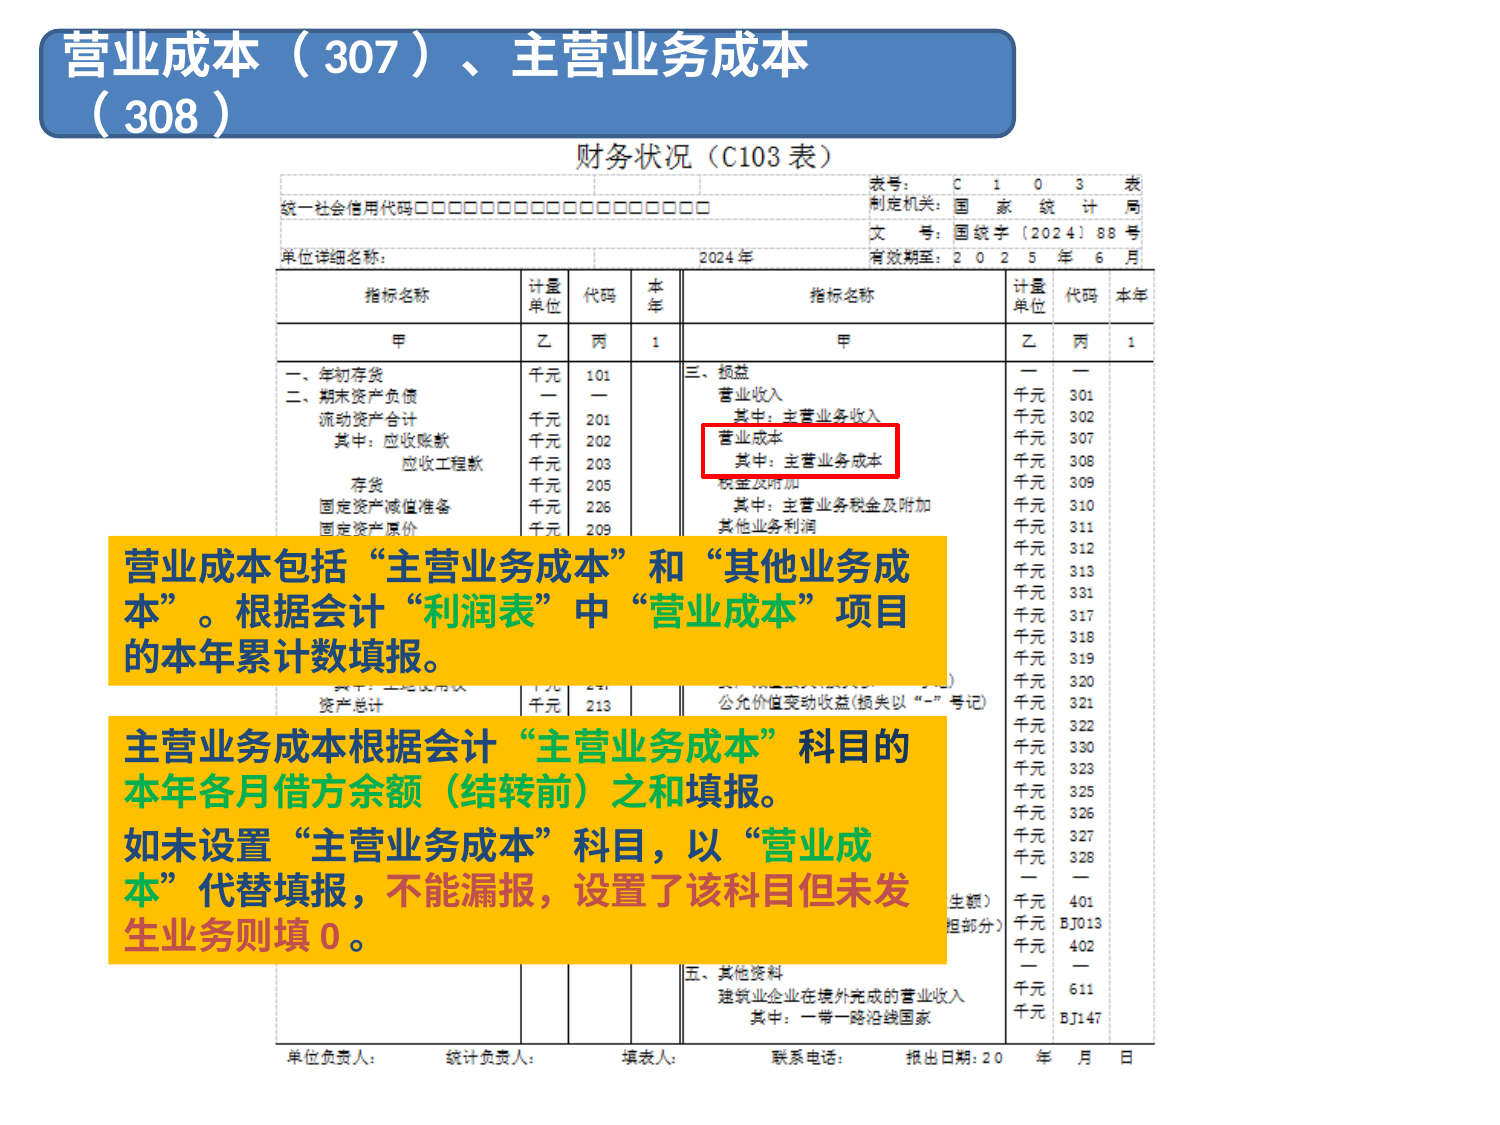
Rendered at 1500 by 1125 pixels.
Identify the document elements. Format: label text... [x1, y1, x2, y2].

picture [241, 134, 1179, 1089]
text_box 营业成本（307）、主营业务成本（308） [39, 28, 1017, 139]
text_box 主营业务成本根据会计“主营业务成本”科目的本年各月借方余额（结转前）之和填报。 如未设置“主营业务成本”科目，以“营业成本”代替填报，不能漏报，设置了该科目但未发生业务则填0。 [108, 715, 236, 965]
text_box 营业成本包括“主营业务成本”和“其他业务成本”。根据会计“利润表”中“营业成本”项目的本年累计数填报。 [108, 535, 236, 686]
